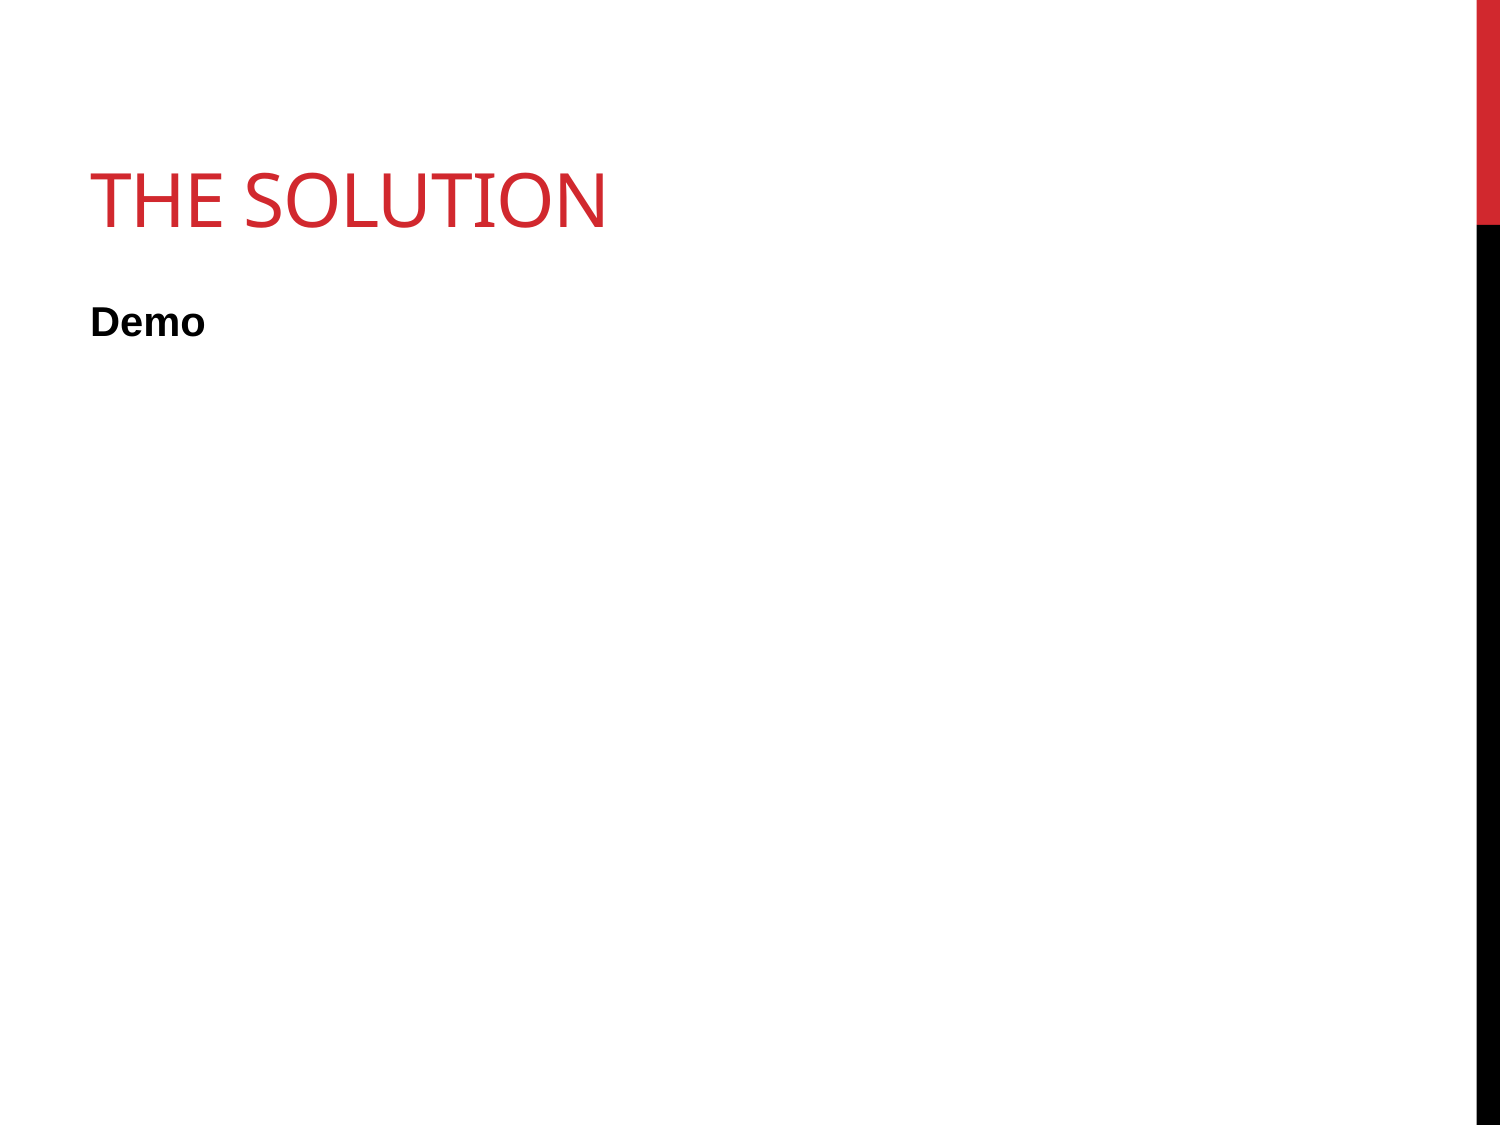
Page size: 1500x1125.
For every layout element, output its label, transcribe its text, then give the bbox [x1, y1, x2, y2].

list Demo [75, 287, 1325, 1005]
title The solution [75, 25, 1025, 250]
